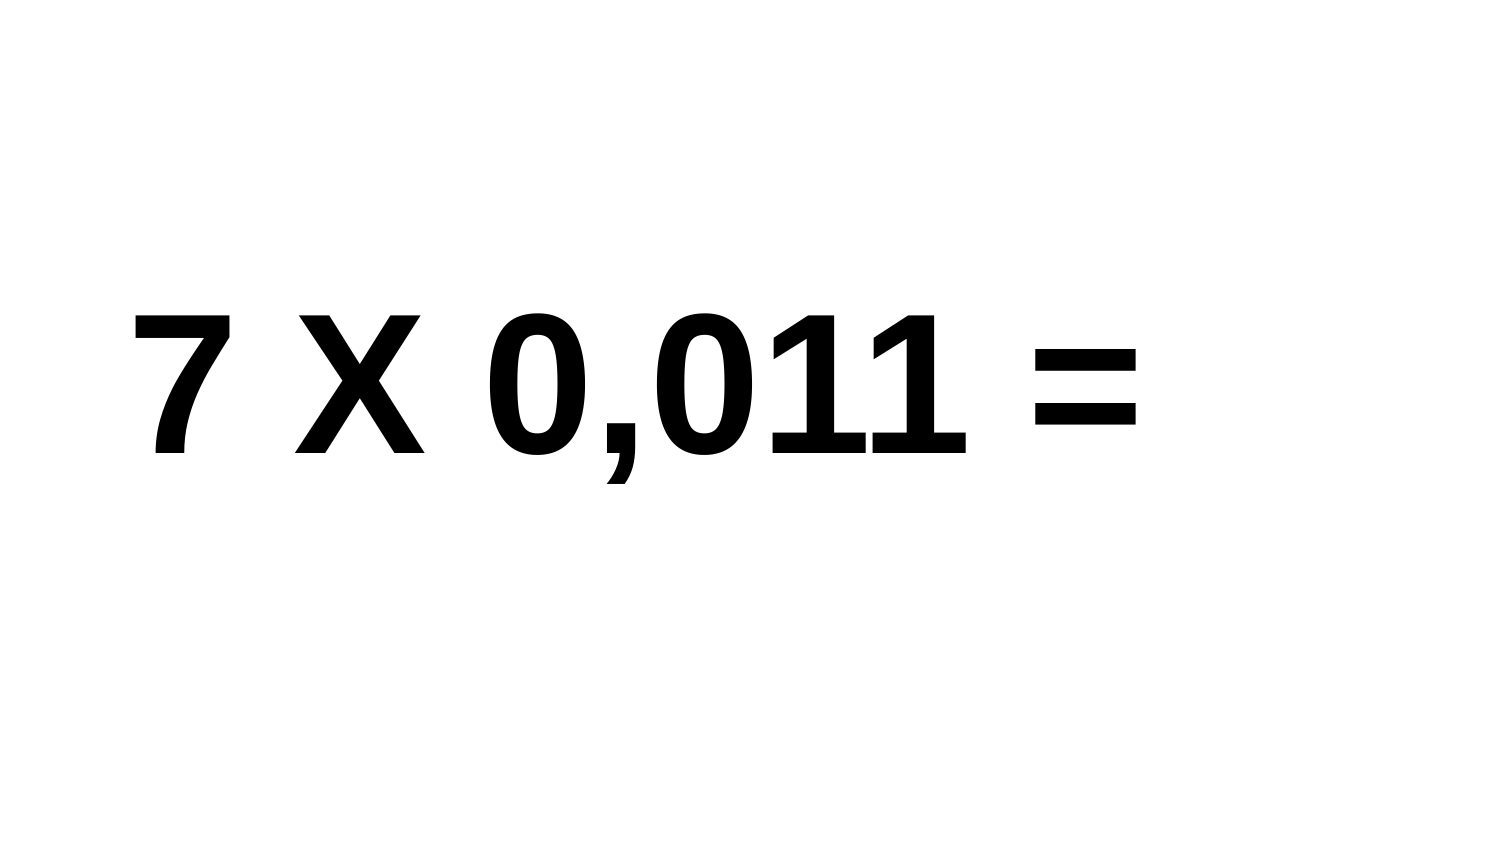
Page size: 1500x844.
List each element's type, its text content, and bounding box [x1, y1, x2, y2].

text_box 7 X 0,011 = [112, 318, 1388, 509]
